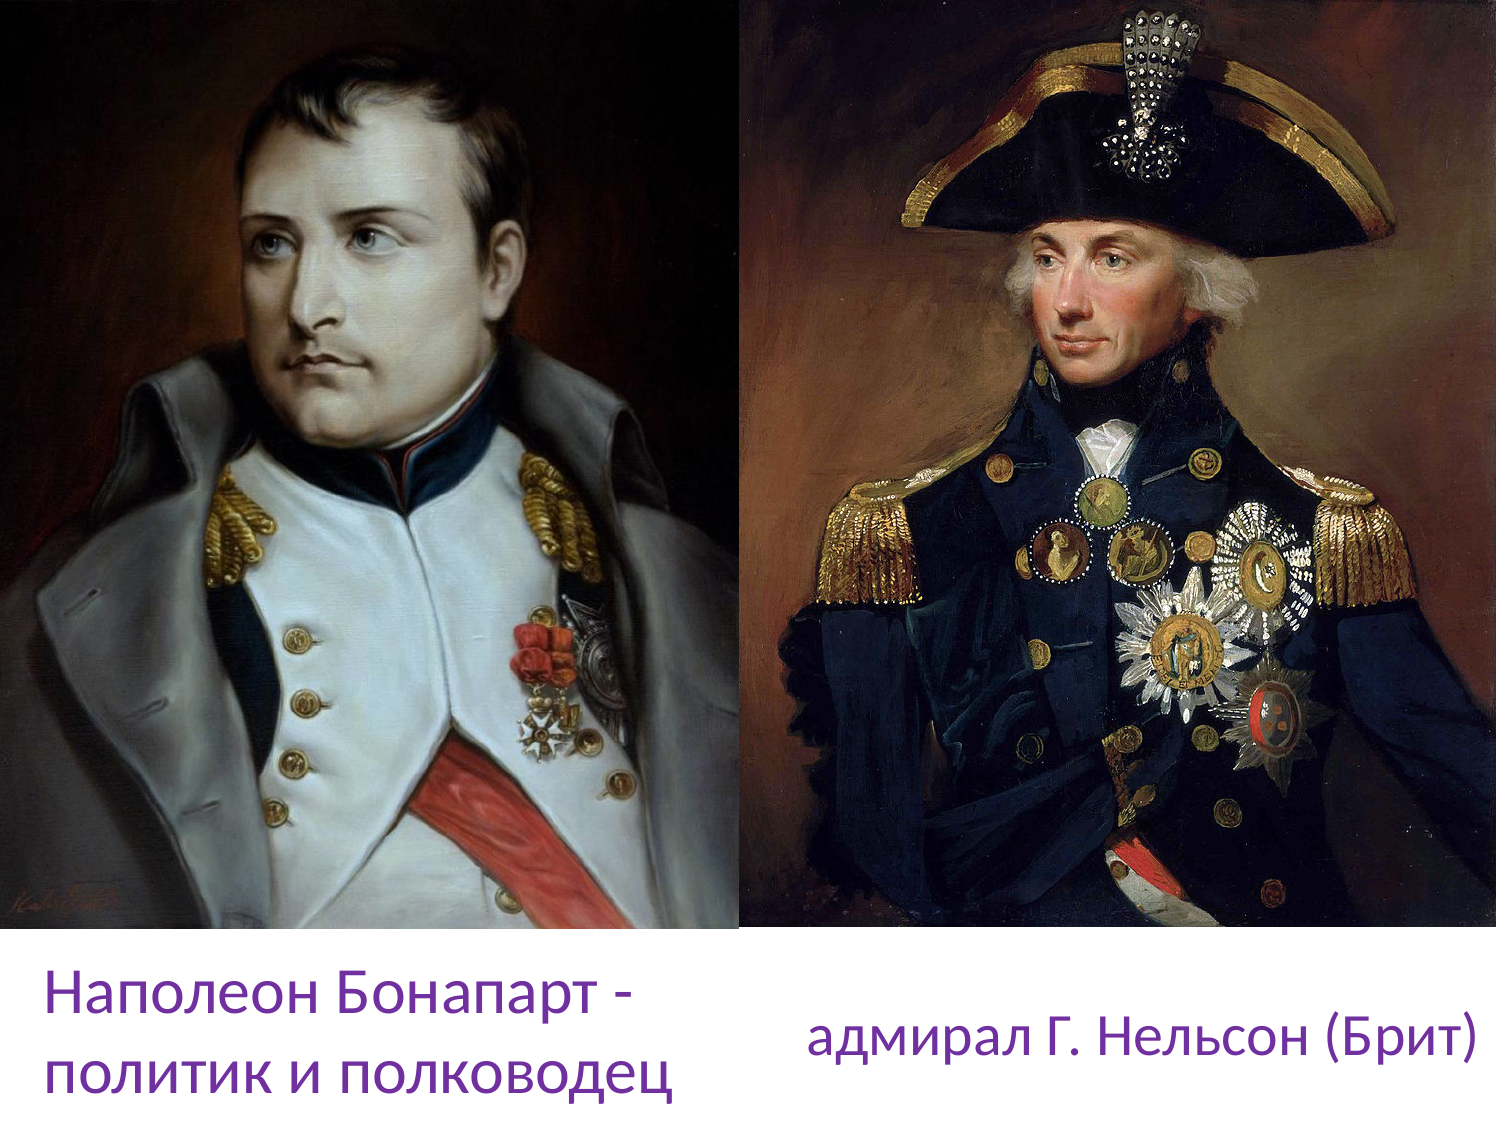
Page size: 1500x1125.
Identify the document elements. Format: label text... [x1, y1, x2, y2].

list адмирал Г. Нельсон (Брит) [726, 987, 1496, 1076]
text_box Наполеон Бонапарт - политик и полководец [28, 940, 691, 1116]
picture [0, 0, 1496, 929]
